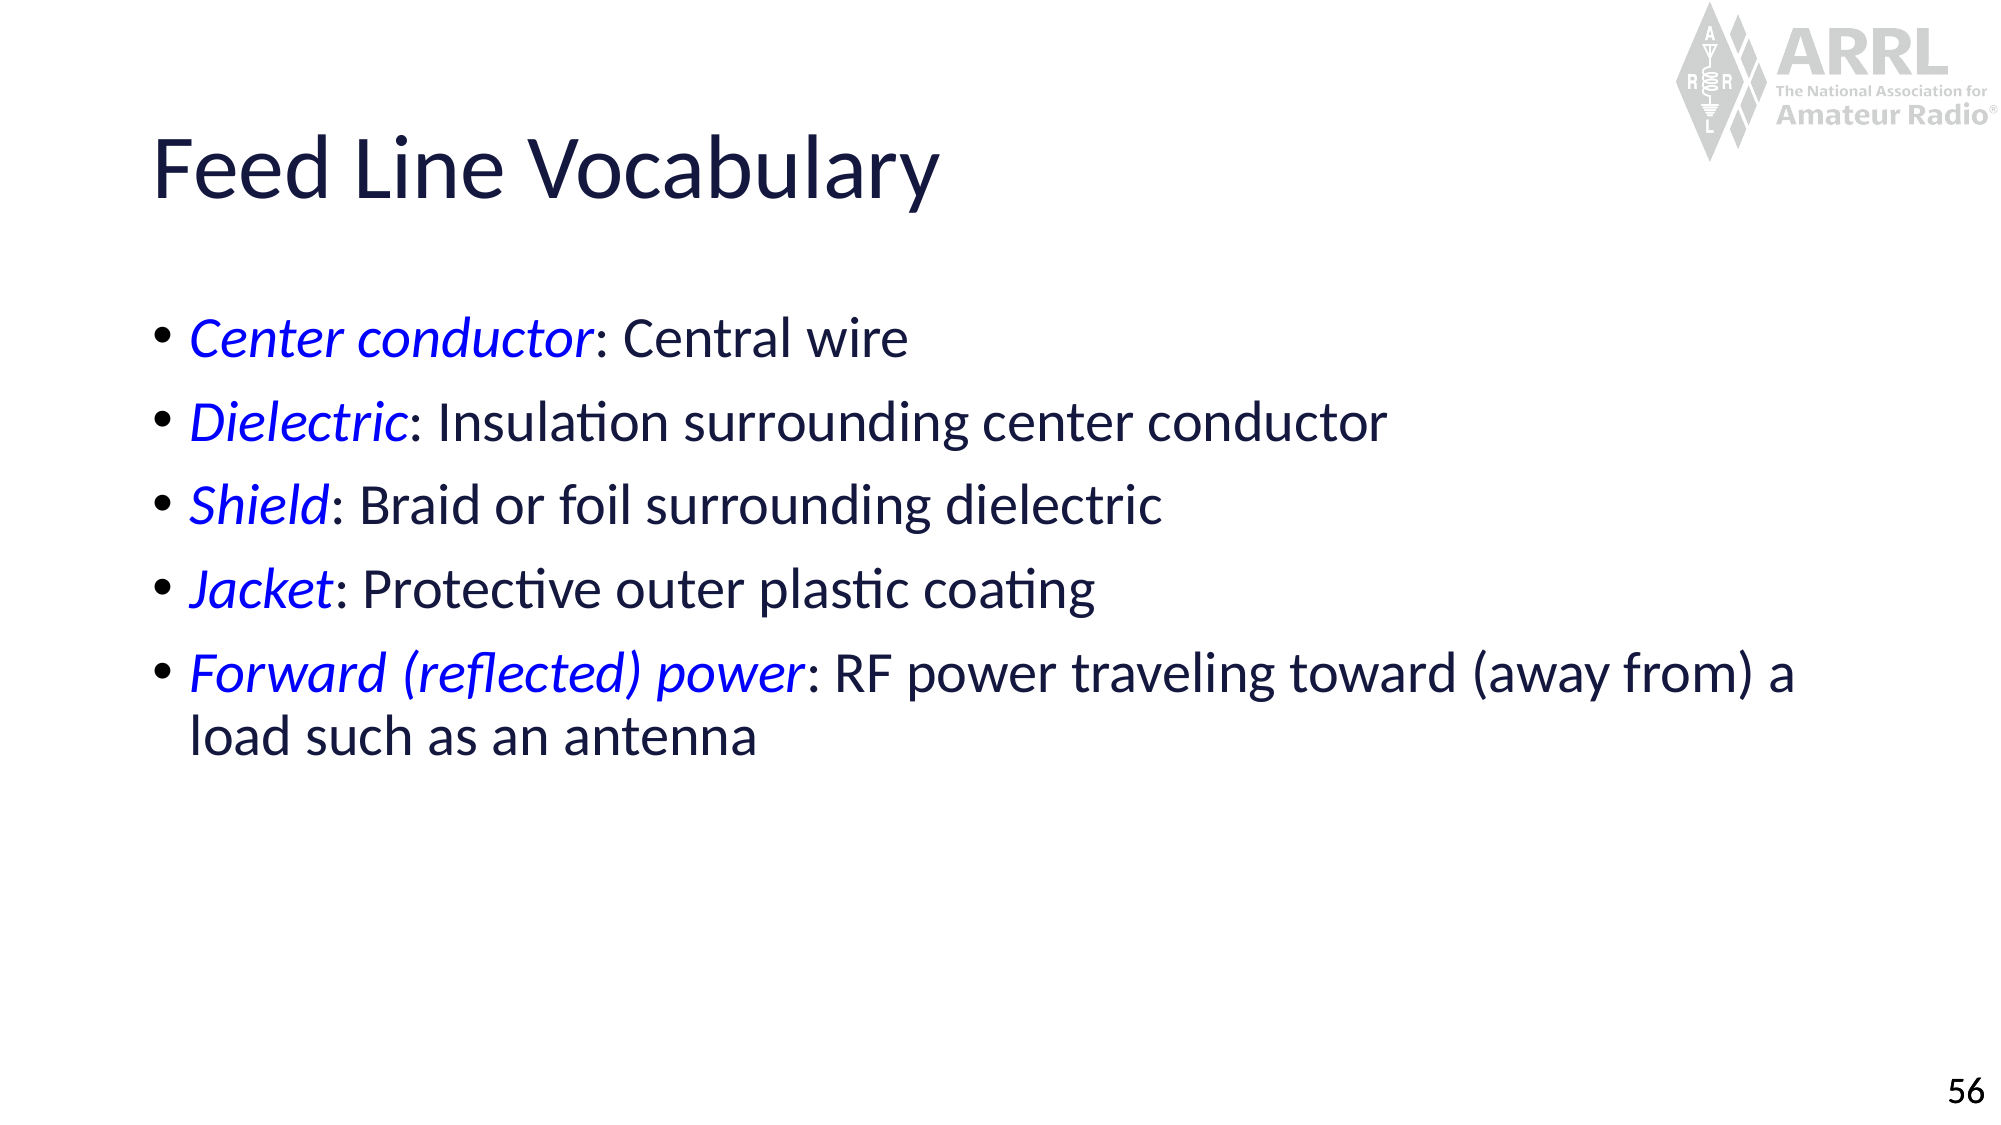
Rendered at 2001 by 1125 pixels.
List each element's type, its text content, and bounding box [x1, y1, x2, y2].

picture [1674, 0, 2000, 164]
title Feed Line Vocabulary [137, 59, 1863, 278]
list Center conductor: Central wire Dielectric: Insulation surrounding center conductor Shield: Braid or foil surrounding dielectric Jacket: Protective outer plastic coating Forward (reflected) power: RF power traveling toward (away from) a load such as an antenna [137, 299, 1863, 1014]
